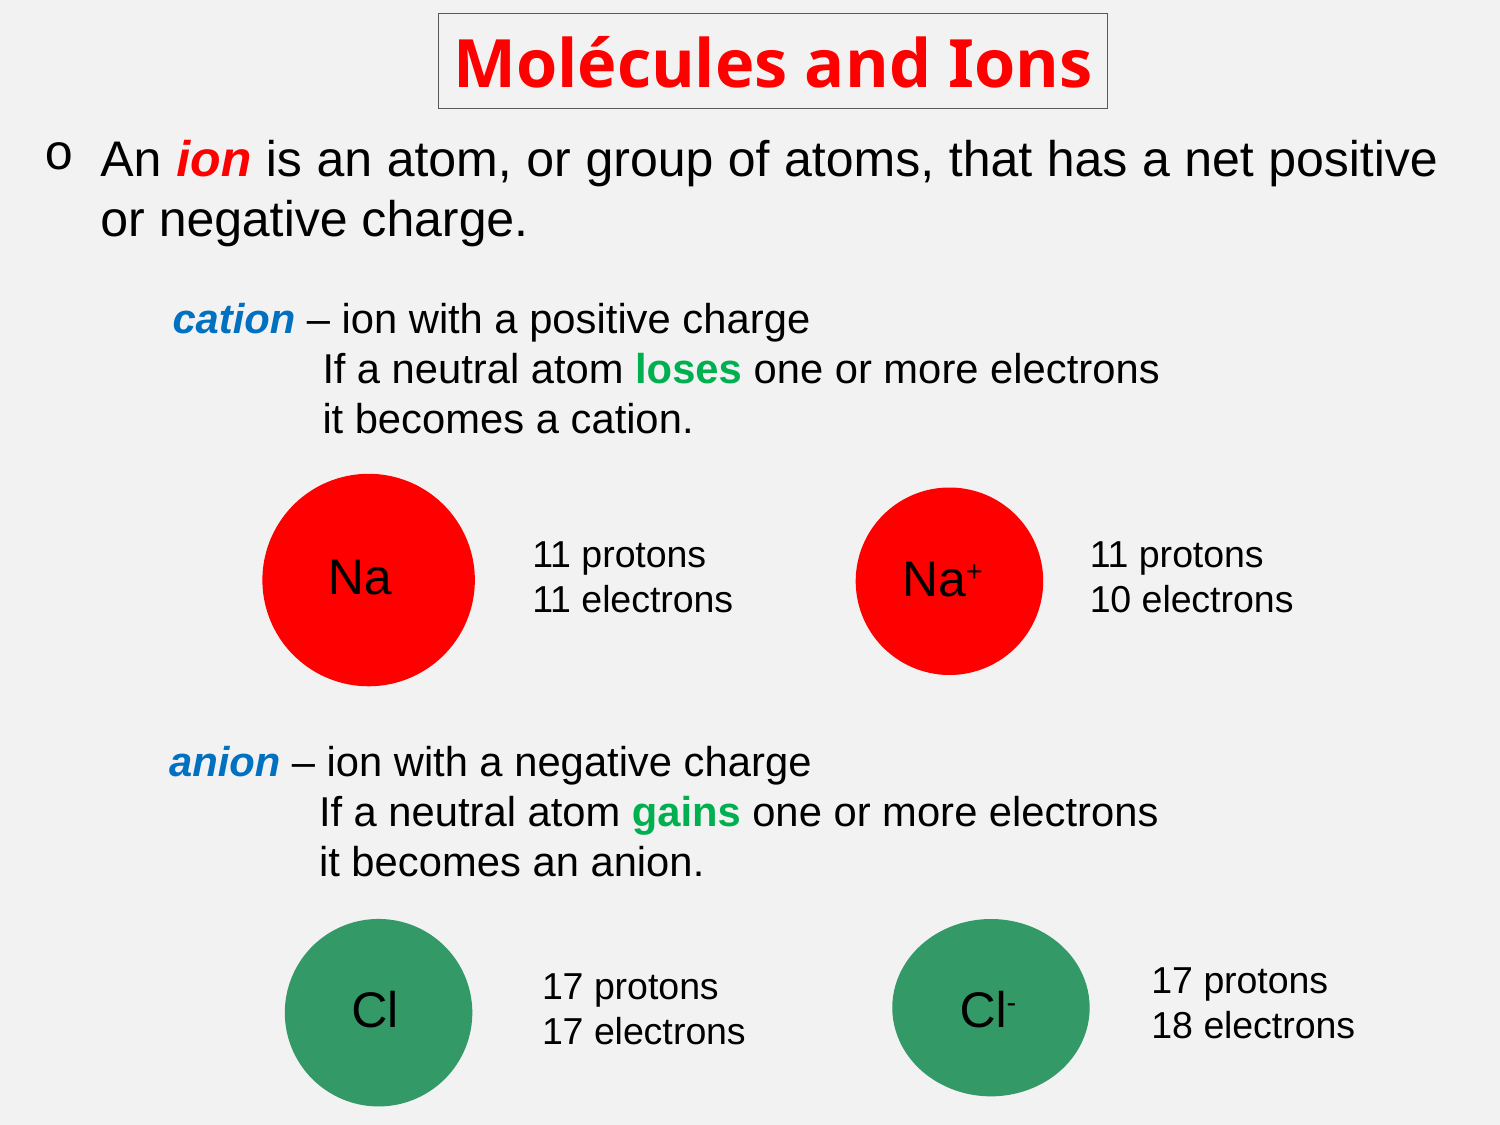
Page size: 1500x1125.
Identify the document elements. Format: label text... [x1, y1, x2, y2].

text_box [855, 487, 1311, 675]
text_box Molécules and Ions [438, 13, 1108, 109]
text_box An ion is an atom, or group of atoms, that has a net positive or negative charge. [28, 118, 1454, 254]
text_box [262, 473, 750, 687]
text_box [892, 918, 1372, 1097]
text_box anion – ion with a negative charge If a neutral atom gains one or more electrons it becomes an anion. [154, 727, 1342, 893]
text_box cation – ion with a positive charge If a neutral atom loses one or more electrons it becomes a cation. [157, 284, 1175, 450]
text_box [284, 918, 763, 1107]
